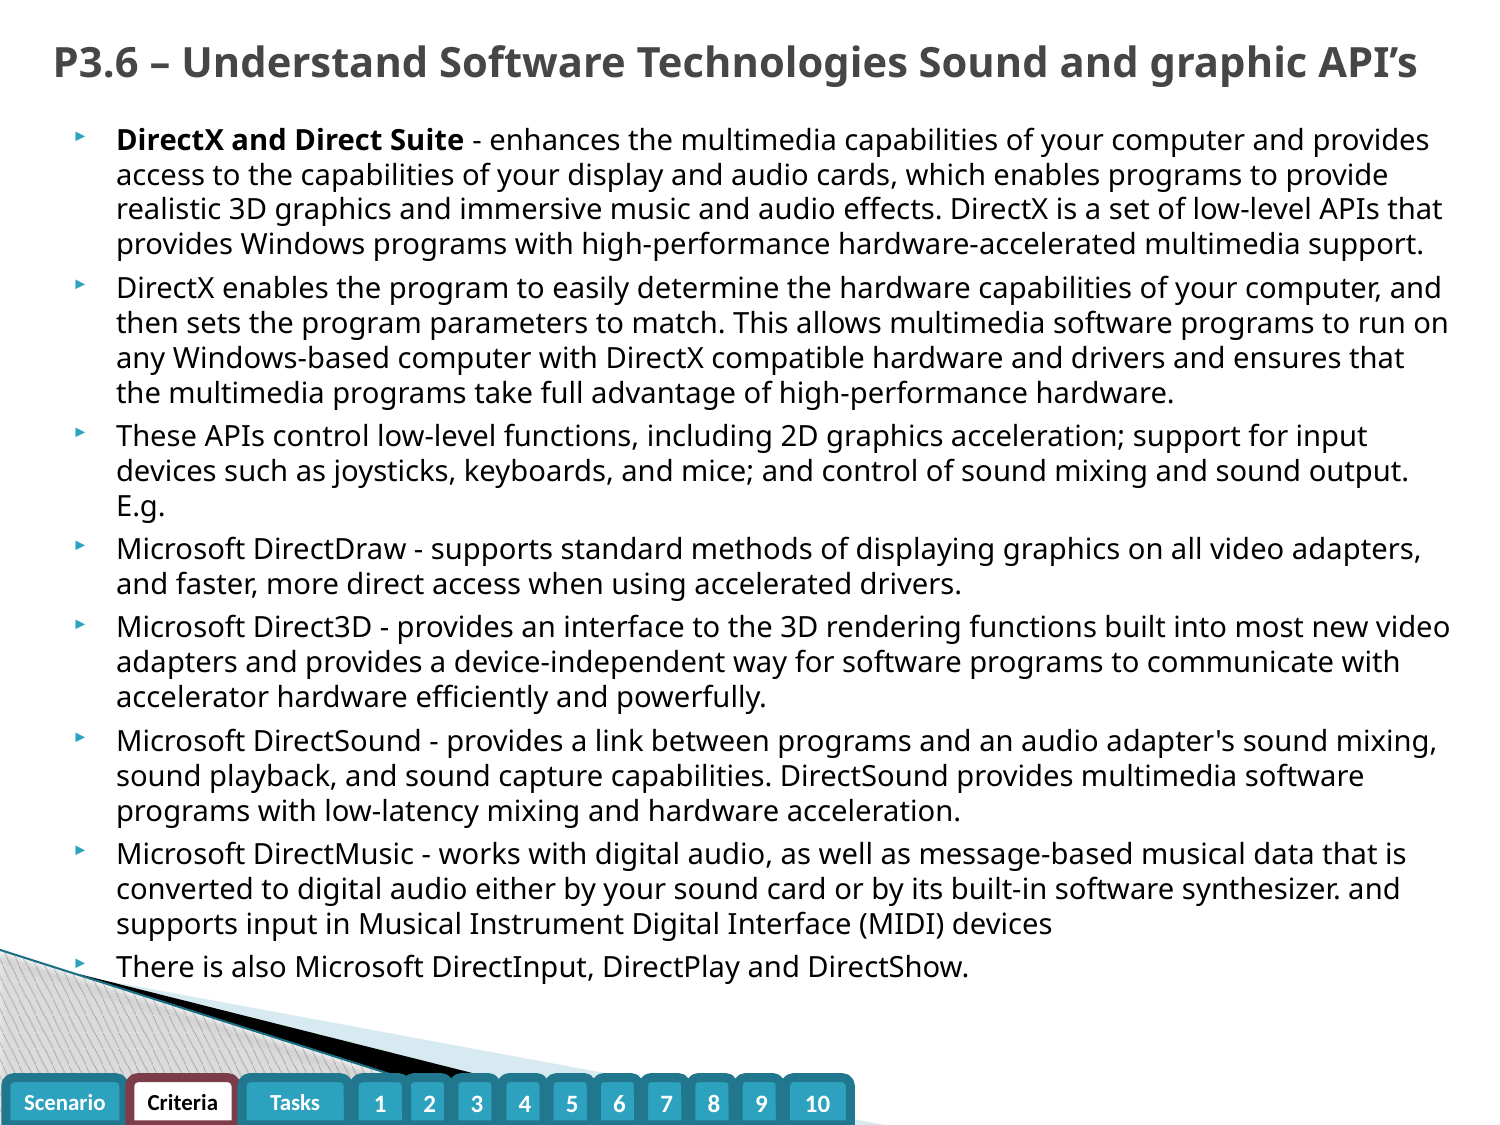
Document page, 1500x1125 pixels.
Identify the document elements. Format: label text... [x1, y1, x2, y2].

title P3.6 – Understand Software Technologies Sound and graphic API’s [37, 19, 1471, 102]
list DirectX and Direct Suite - enhances the multimedia capabilities of your computer and provides access to the capabilities of your display and audio cards, which enables programs to provide realistic 3D graphics and immersive music and audio effects. DirectX is a set of low-level APIs that provides Windows programs with high-performance hardware-accelerated multimedia support. DirectX enables the program to easily determine the hardware capabilities of your computer, and then sets the program parameters to match. This allows multimedia software programs to run on any Windows-based computer with DirectX compatible hardware and drivers and ensures that the multimedia programs take full advantage of high-performance hardware. These APIs control low-level functions, including 2D graphics acceleration; support for input devices such as joysticks, keyboards, and mice; and control of sound mixing and sound output. E.g. Microsoft DirectDraw - supports standard methods of displaying graphics on all video adapters, and faster, more direct access when using accelerated drivers. Microsoft Direct3D - provides an interface to the 3D rendering functions built into most new video adapters and provides a device-independent way for software programs to communicate with accelerator hardware efficiently and powerfully. Microsoft DirectSound - provides a link between programs and an audio adapter's sound mixing, sound playback, and sound capture capabilities. DirectSound provides multimedia software programs with low-latency mixing and hardware acceleration. Microsoft DirectMusic - works with digital audio, as well as message-based musical data that is converted to digital audio either by your sound card or by its built-in software synthesizer. and supports input in Musical Instrument Digital Interface (MIDI) devices There is also Microsoft DirectInput, DirectPlay and DirectShow. [41, 113, 1471, 1047]
